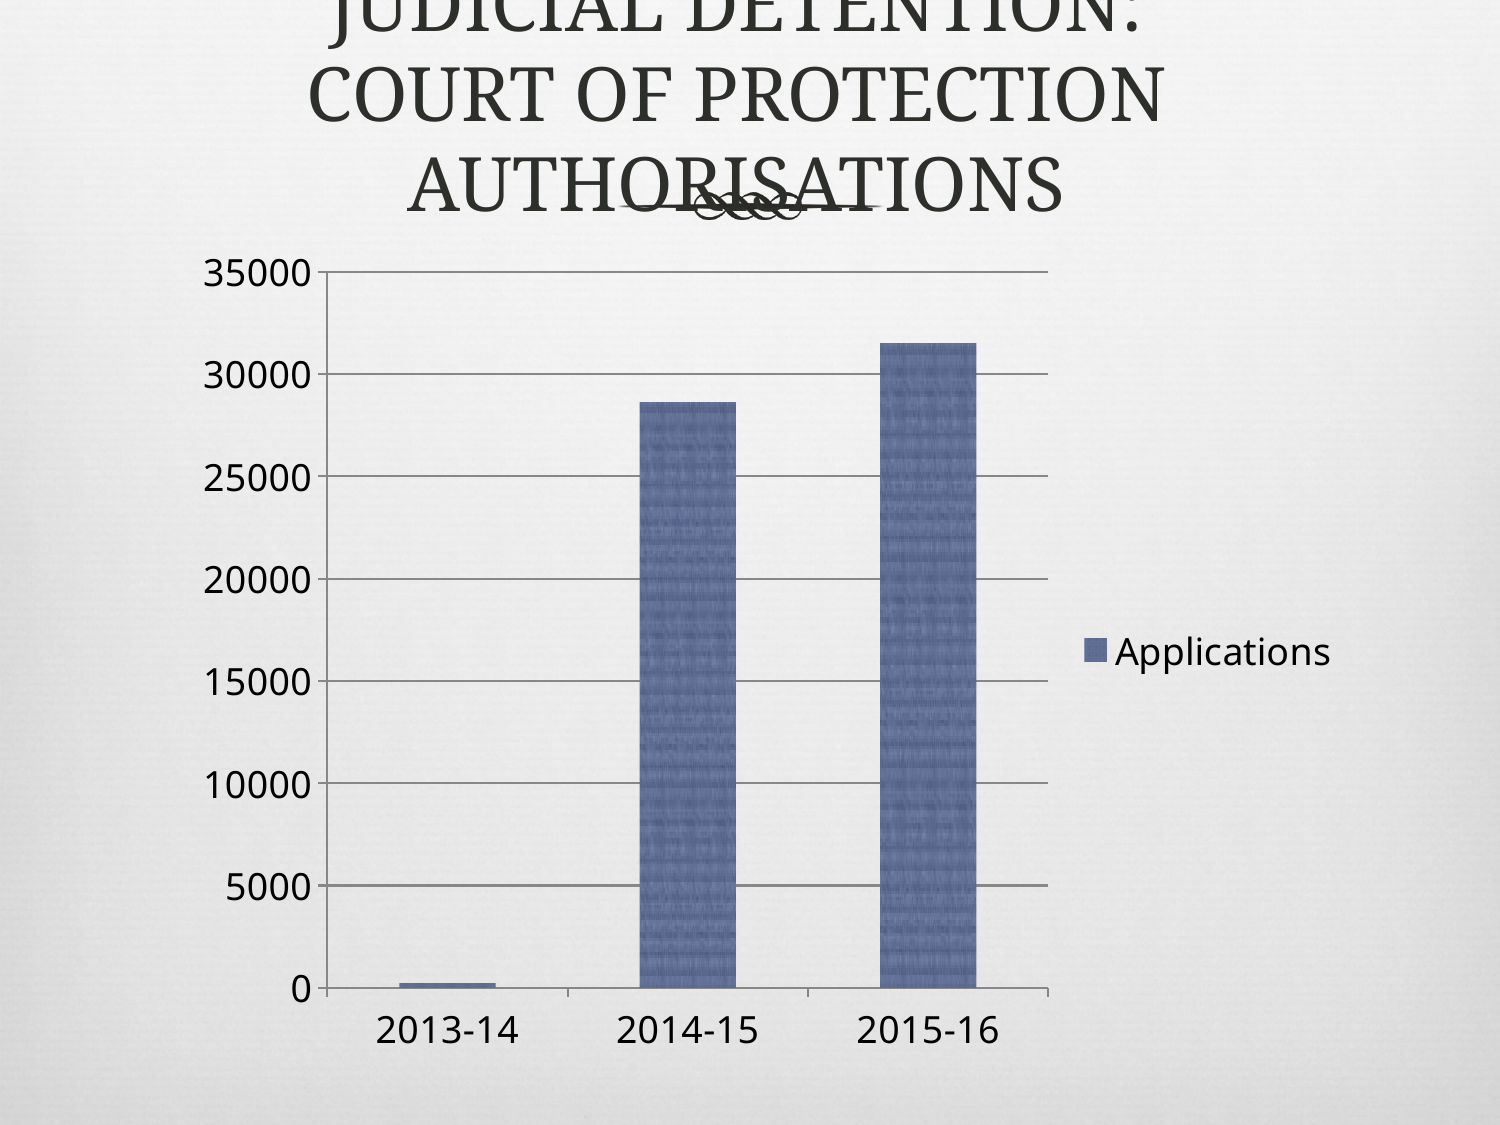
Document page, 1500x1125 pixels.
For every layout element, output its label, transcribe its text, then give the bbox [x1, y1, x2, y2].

picture [615, 192, 885, 220]
chart [178, 228, 1356, 1072]
title Judicial Detention: Court of Protection Authorisations [38, 11, 1435, 173]
